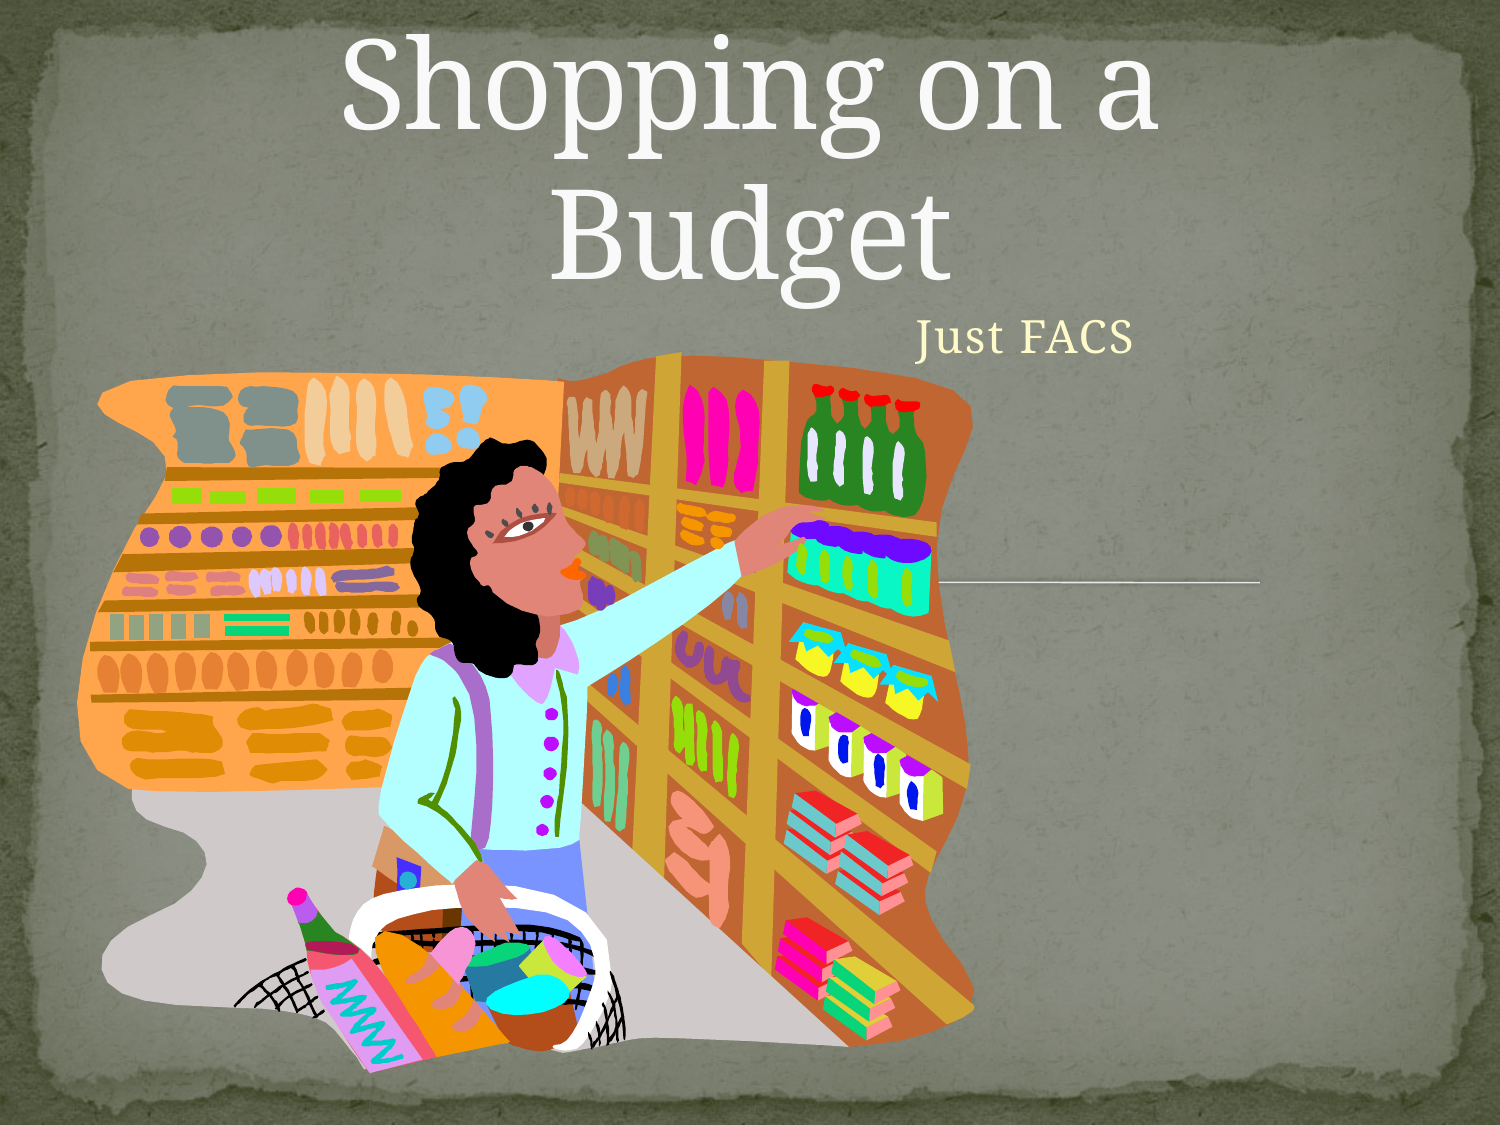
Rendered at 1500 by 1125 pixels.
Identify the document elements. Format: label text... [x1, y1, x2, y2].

picture [63, 338, 988, 1086]
title Shopping on a Budget [112, 74, 1388, 313]
subtitle Just FACS [500, 299, 1500, 588]
